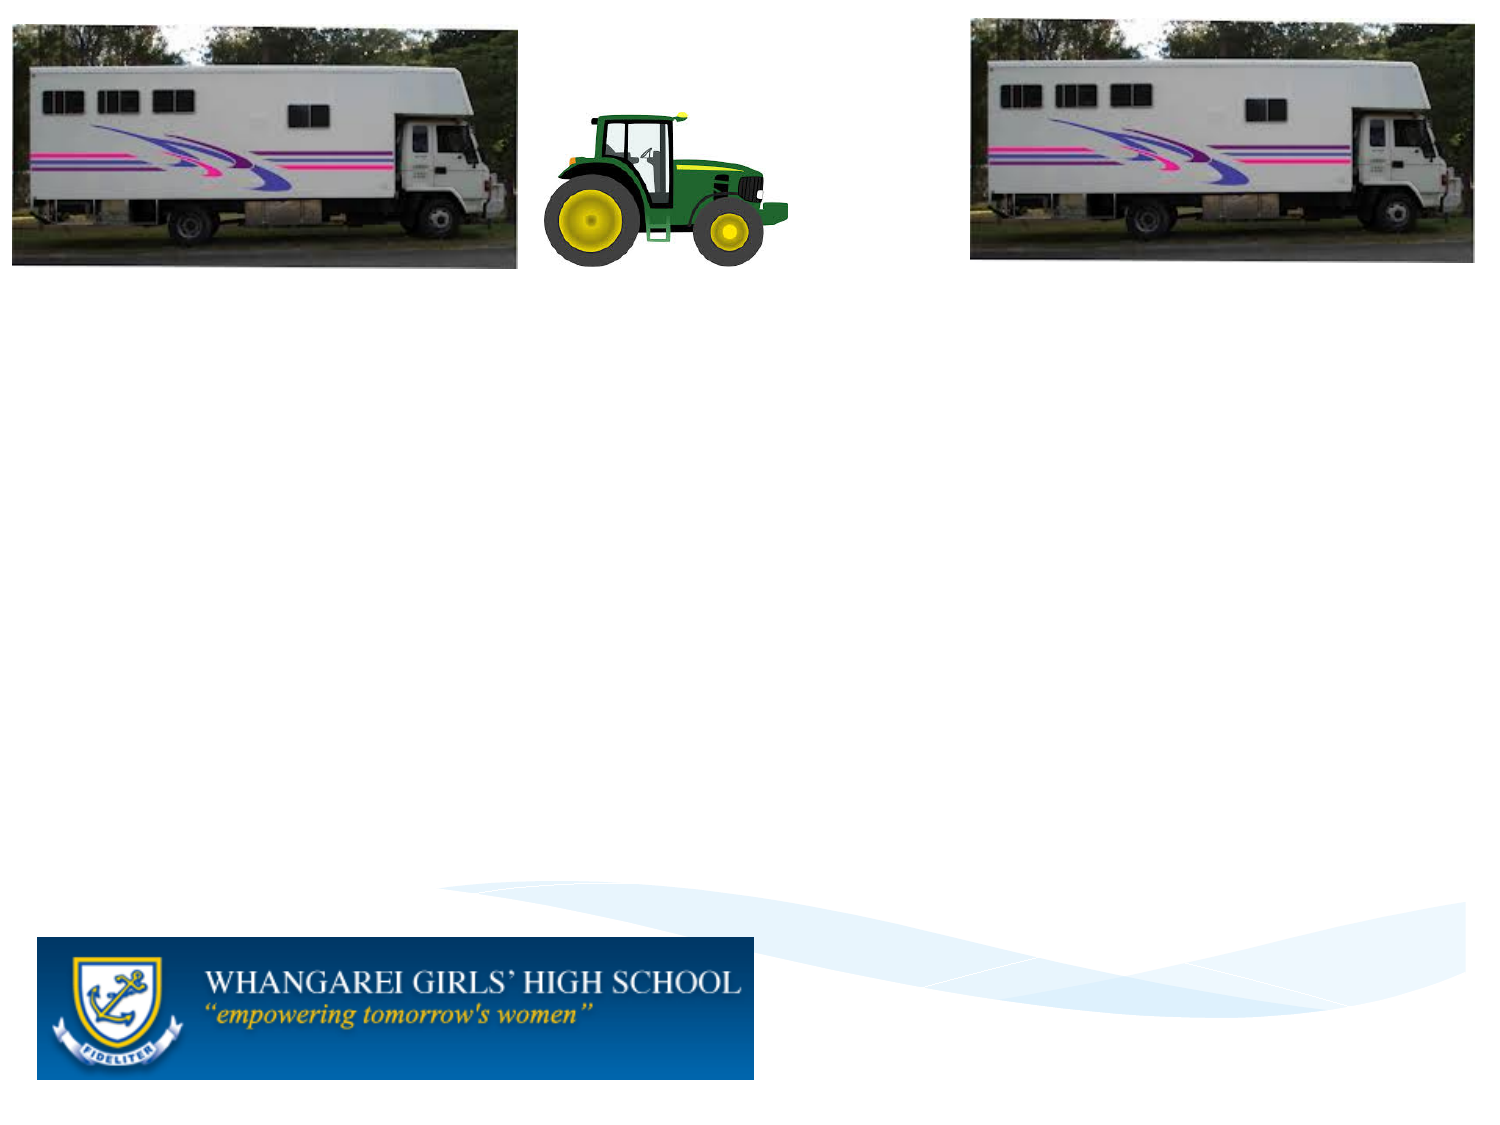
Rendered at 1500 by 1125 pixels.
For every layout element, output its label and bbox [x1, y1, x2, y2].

picture [543, 112, 788, 268]
picture [12, 24, 518, 269]
picture [970, 18, 1476, 263]
picture [37, 937, 754, 1080]
